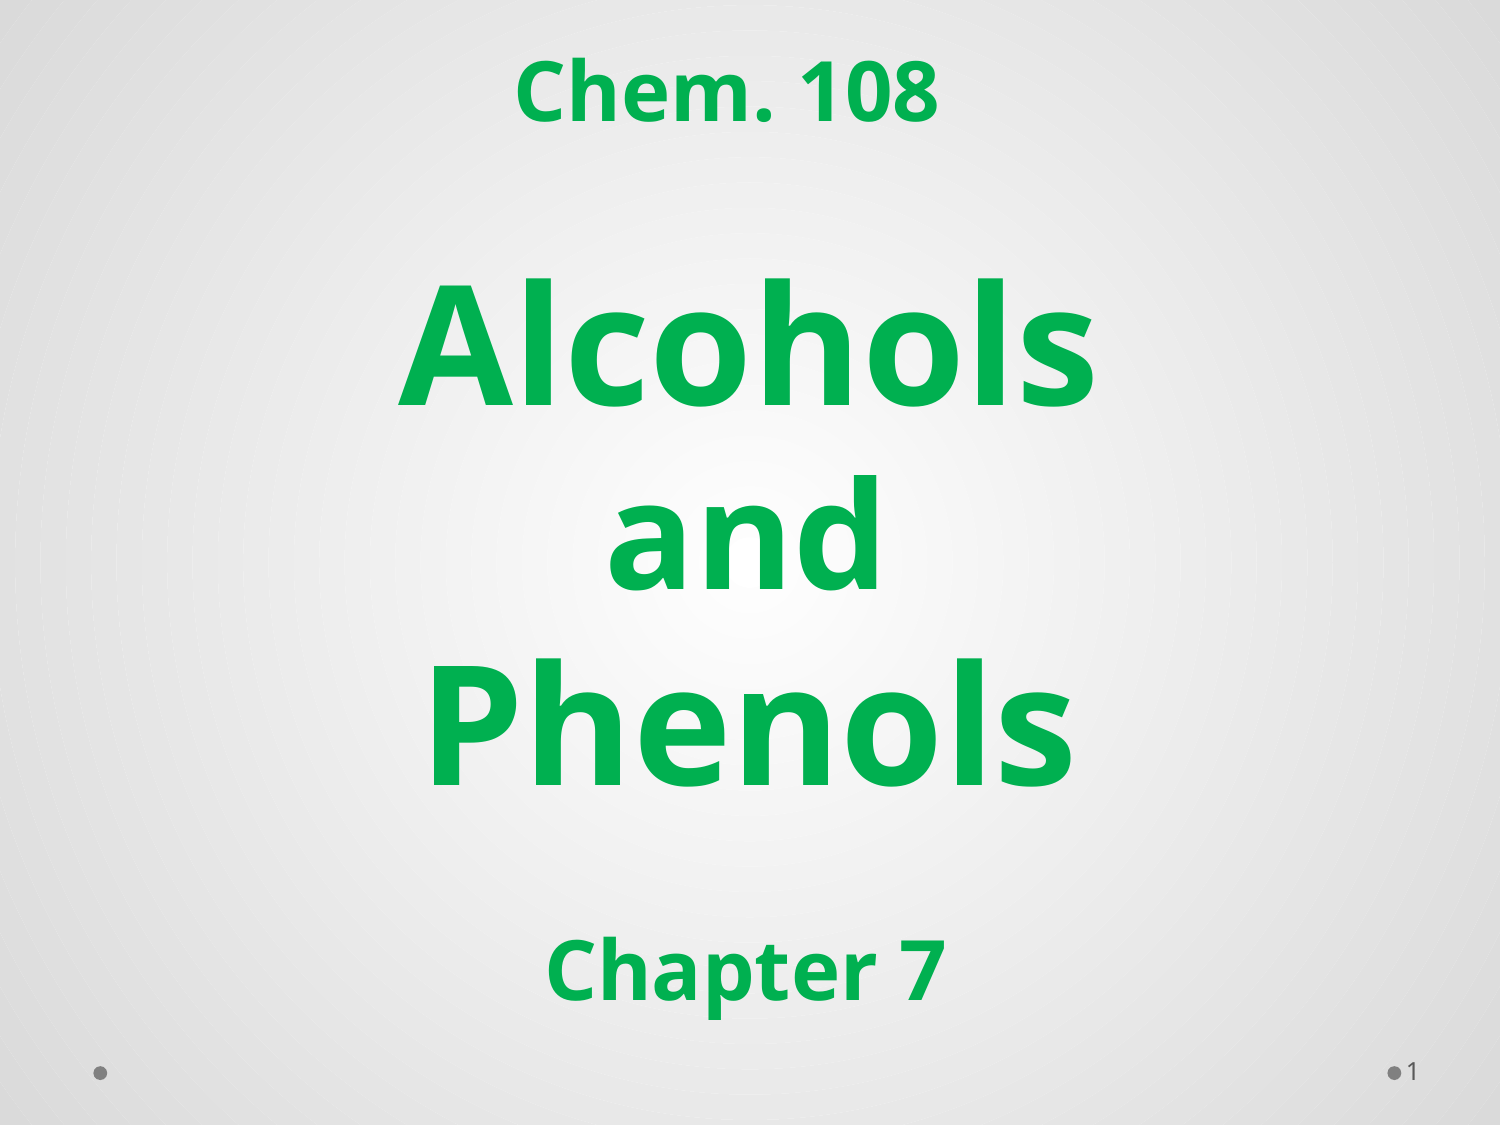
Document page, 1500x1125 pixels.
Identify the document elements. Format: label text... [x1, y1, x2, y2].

text_box Chapter 7 [529, 910, 962, 1025]
text_box Alcohols and Phenols [340, 231, 1114, 827]
text_box Chem. 108 [499, 30, 956, 146]
slide_number 1 [1401, 1042, 1494, 1103]
